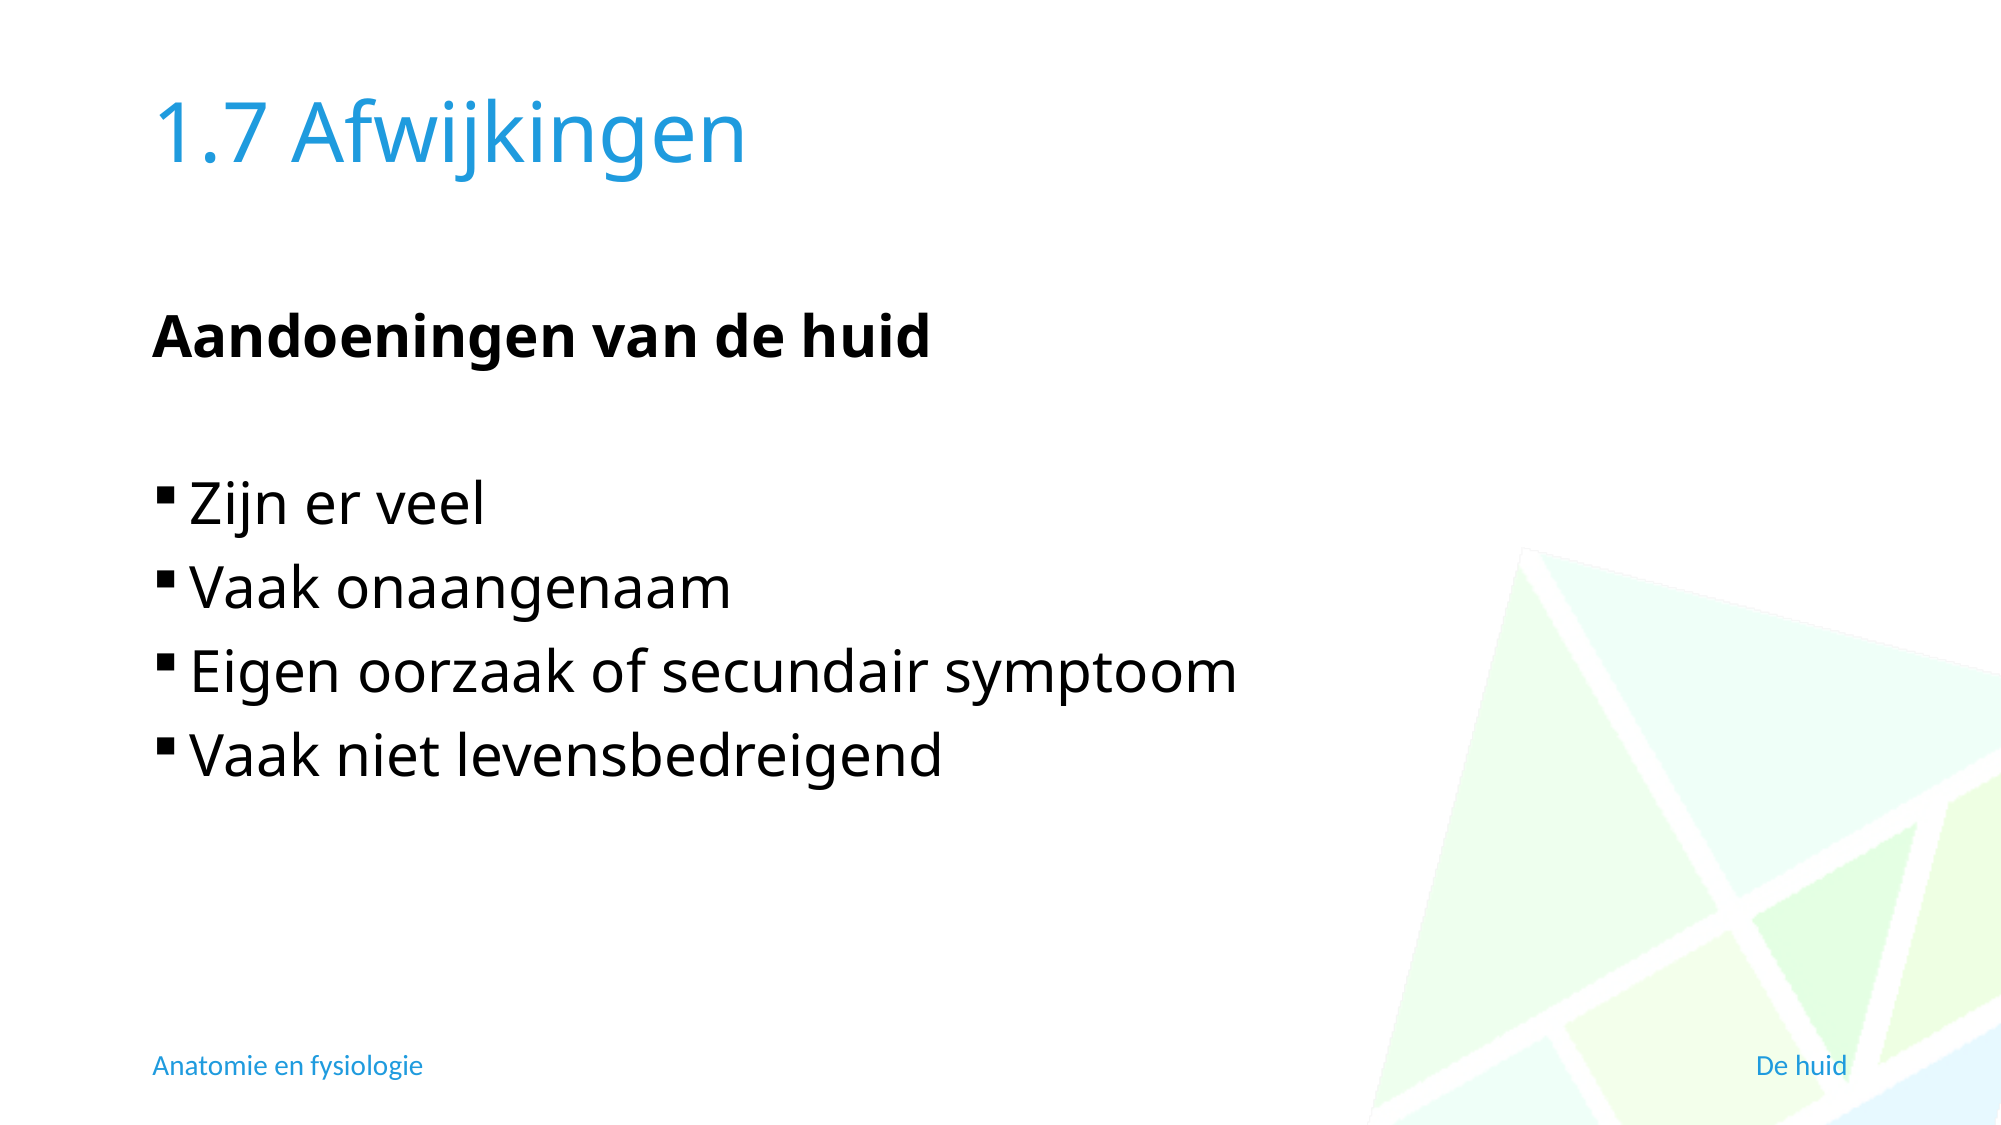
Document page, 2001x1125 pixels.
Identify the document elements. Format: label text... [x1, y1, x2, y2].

title 1.7 Afwijkingen [137, 59, 1863, 212]
list Anatomie en fysiologie [137, 1042, 588, 1103]
list De huid [1412, 1042, 1863, 1103]
list Aandoeningen van de huid Zijn er veel Vaak onaangenaam Eigen oorzaak of secundair symptoom Vaak niet levensbedreigend [137, 299, 1863, 1014]
